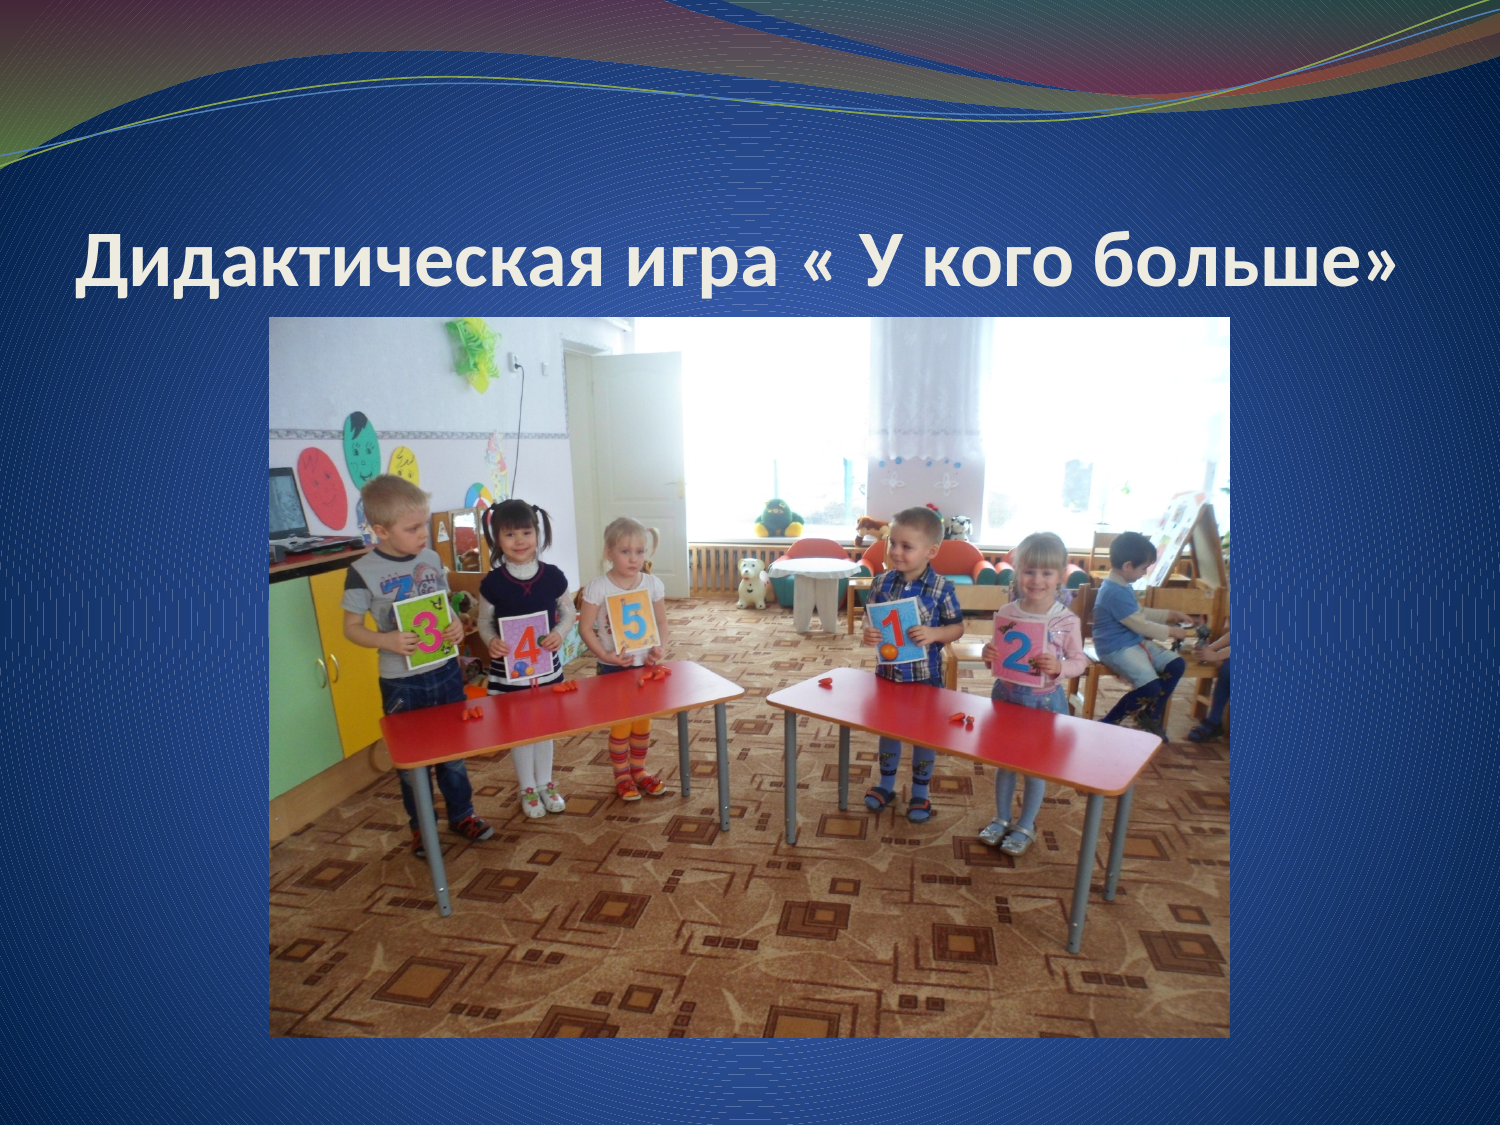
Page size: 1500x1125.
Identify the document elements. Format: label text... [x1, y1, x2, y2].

title Дидактическая игра « У кого больше» [75, 115, 1425, 303]
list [269, 317, 1231, 1038]
